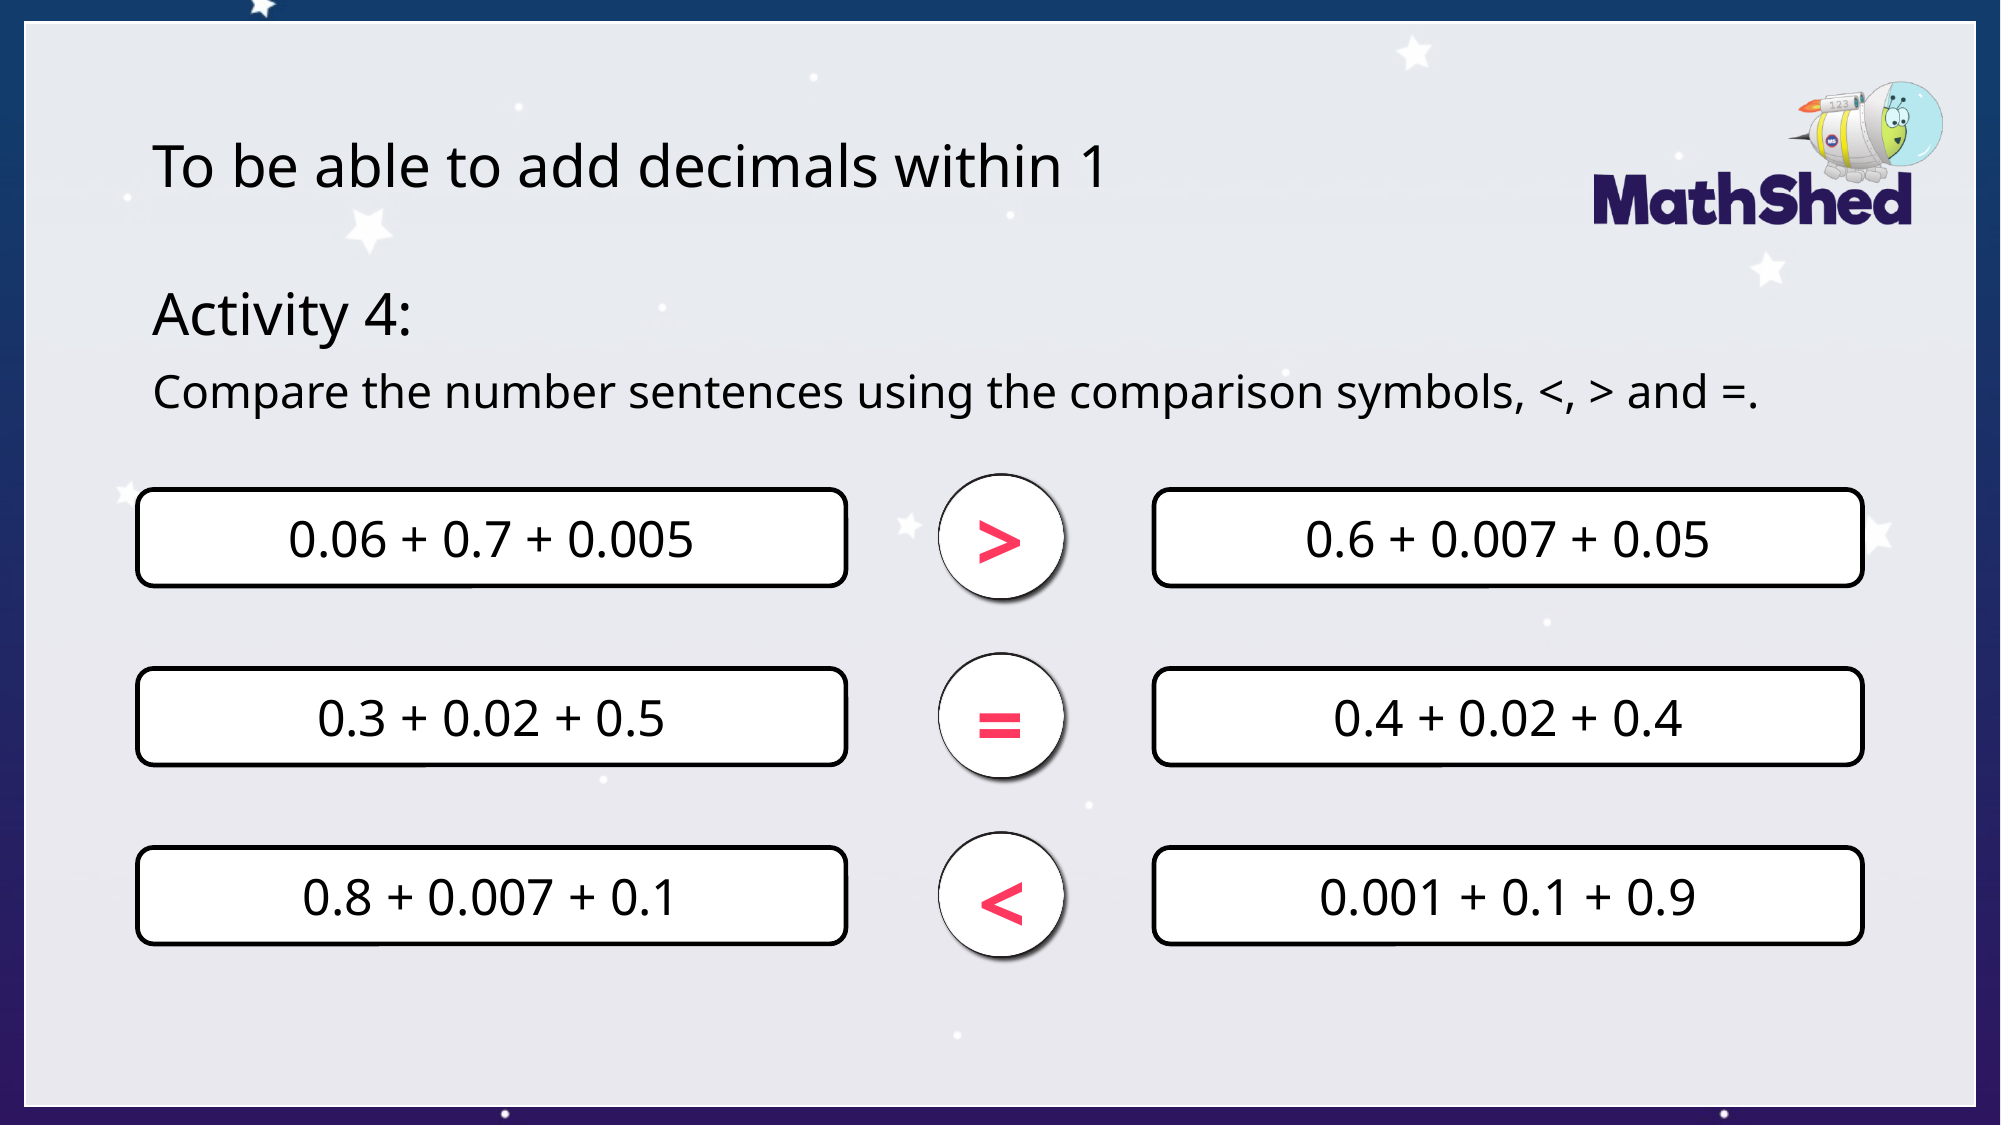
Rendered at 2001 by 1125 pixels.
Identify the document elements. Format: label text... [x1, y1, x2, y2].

text_box 0.8 + 0.007 + 0.1 [136, 846, 847, 945]
picture [0, 0, 2001, 1125]
text_box 0.4 + 0.02 + 0.4 [1152, 667, 1864, 766]
text_box 0.6 + 0.007 + 0.05 [1152, 488, 1864, 587]
text_box 0.3 + 0.02 + 0.5 [136, 667, 847, 766]
text_box 0.001 + 0.1 + 0.9 [1152, 846, 1864, 945]
title To be able to add decimals within 1 [137, 59, 1578, 277]
text_box 0.06 + 0.7 + 0.005 [136, 488, 847, 587]
list Activity 4: Compare the number sentences using the comparison symbols, <, > and =. [137, 277, 1894, 992]
